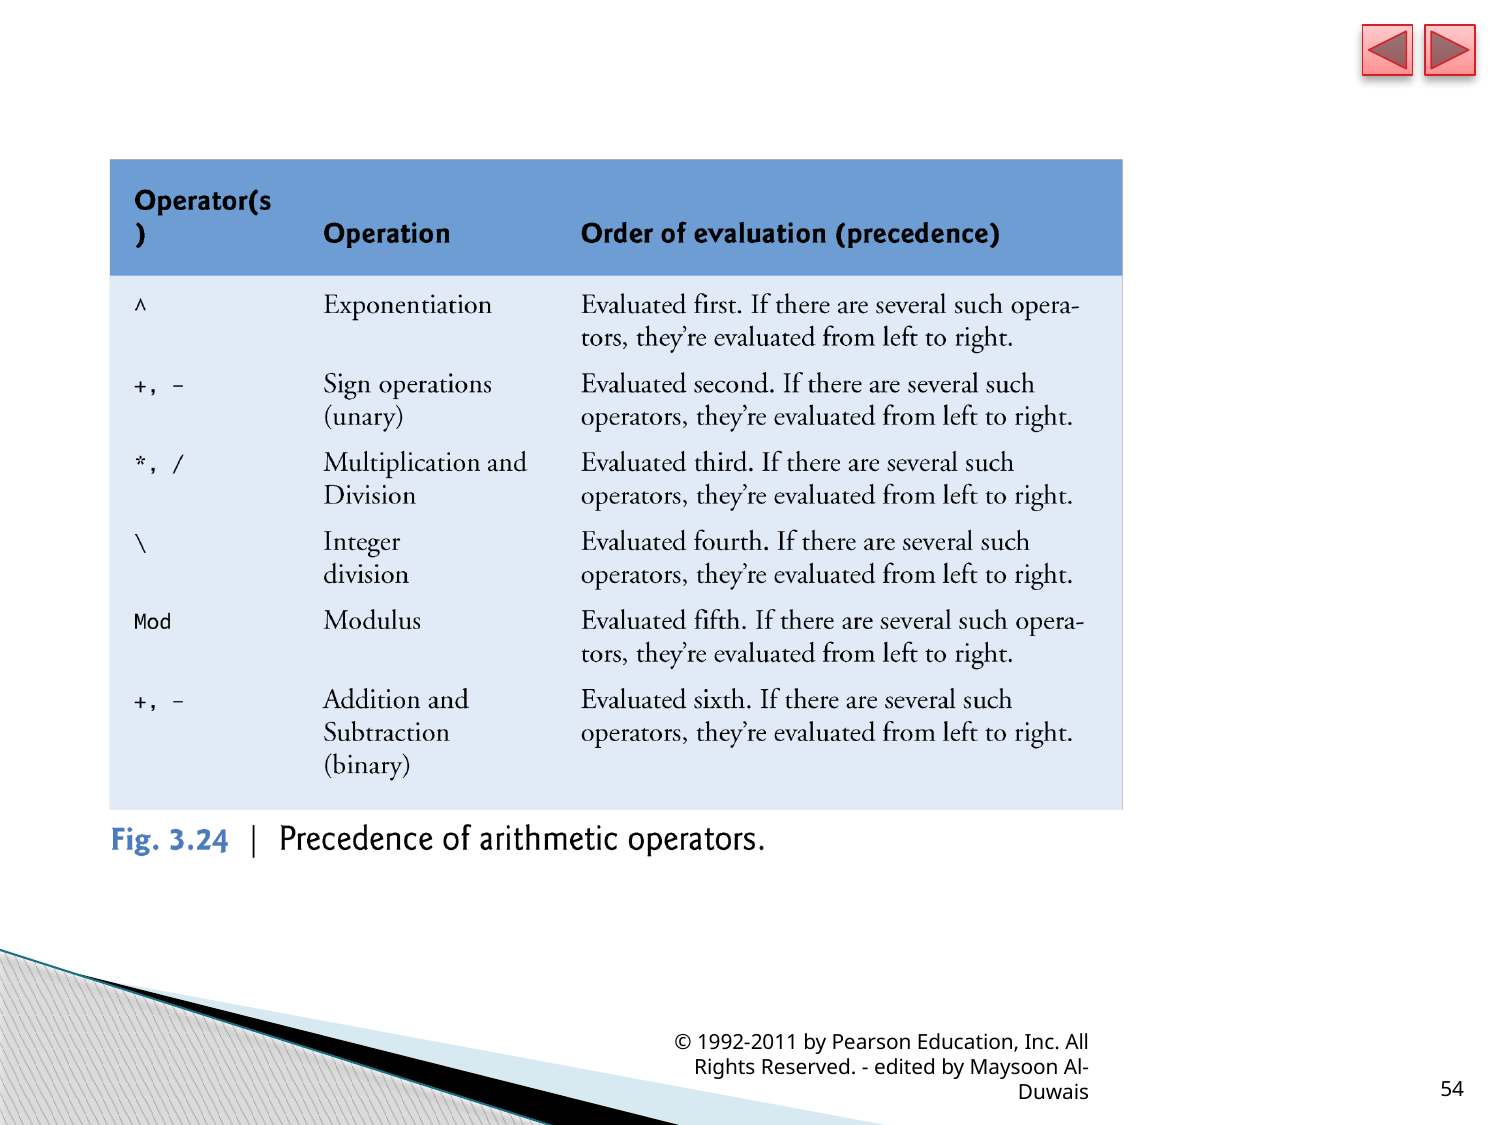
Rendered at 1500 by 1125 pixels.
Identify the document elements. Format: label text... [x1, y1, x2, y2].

footer © 1992-2011 by Pearson Education, Inc. All Rights Reserved. - edited by Maysoon Al-Duwais [650, 1051, 1105, 1112]
picture [0, 106, 1500, 1018]
slide_number 54 [1418, 1051, 1479, 1112]
